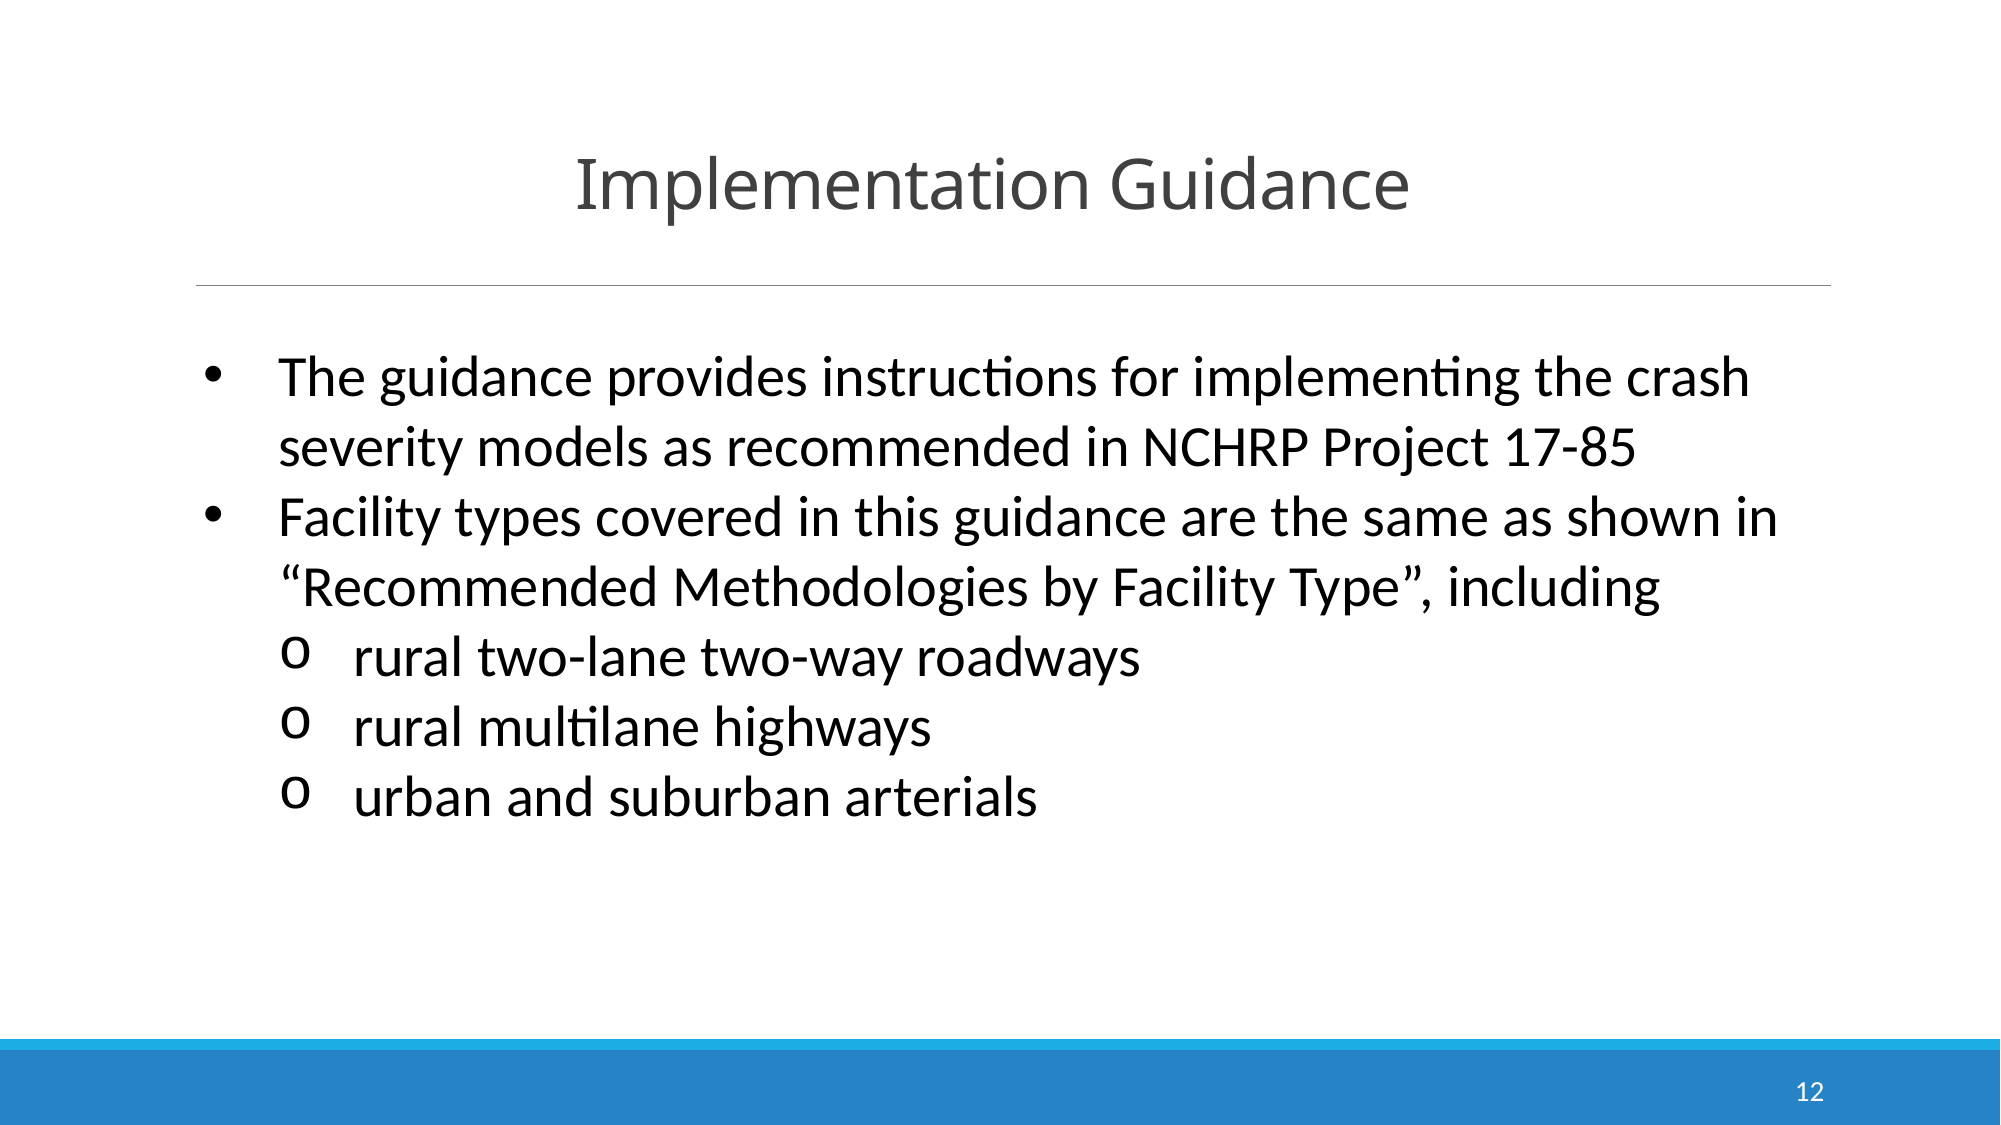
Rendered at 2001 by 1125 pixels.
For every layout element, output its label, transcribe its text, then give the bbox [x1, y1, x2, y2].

slide_number 12 [1624, 1059, 1840, 1120]
title Implementation Guidance [560, 94, 1440, 231]
text_box The guidance provides instructions for implementing the crash severity models as recommended in NCHRP Project 17-85 Facility types covered in this guidance are the same as shown in “Recommended Methodologies by Facility Type”, including rural two-lane two-way roadways rural multilane highways urban and suburban arterials [188, 330, 1840, 836]
